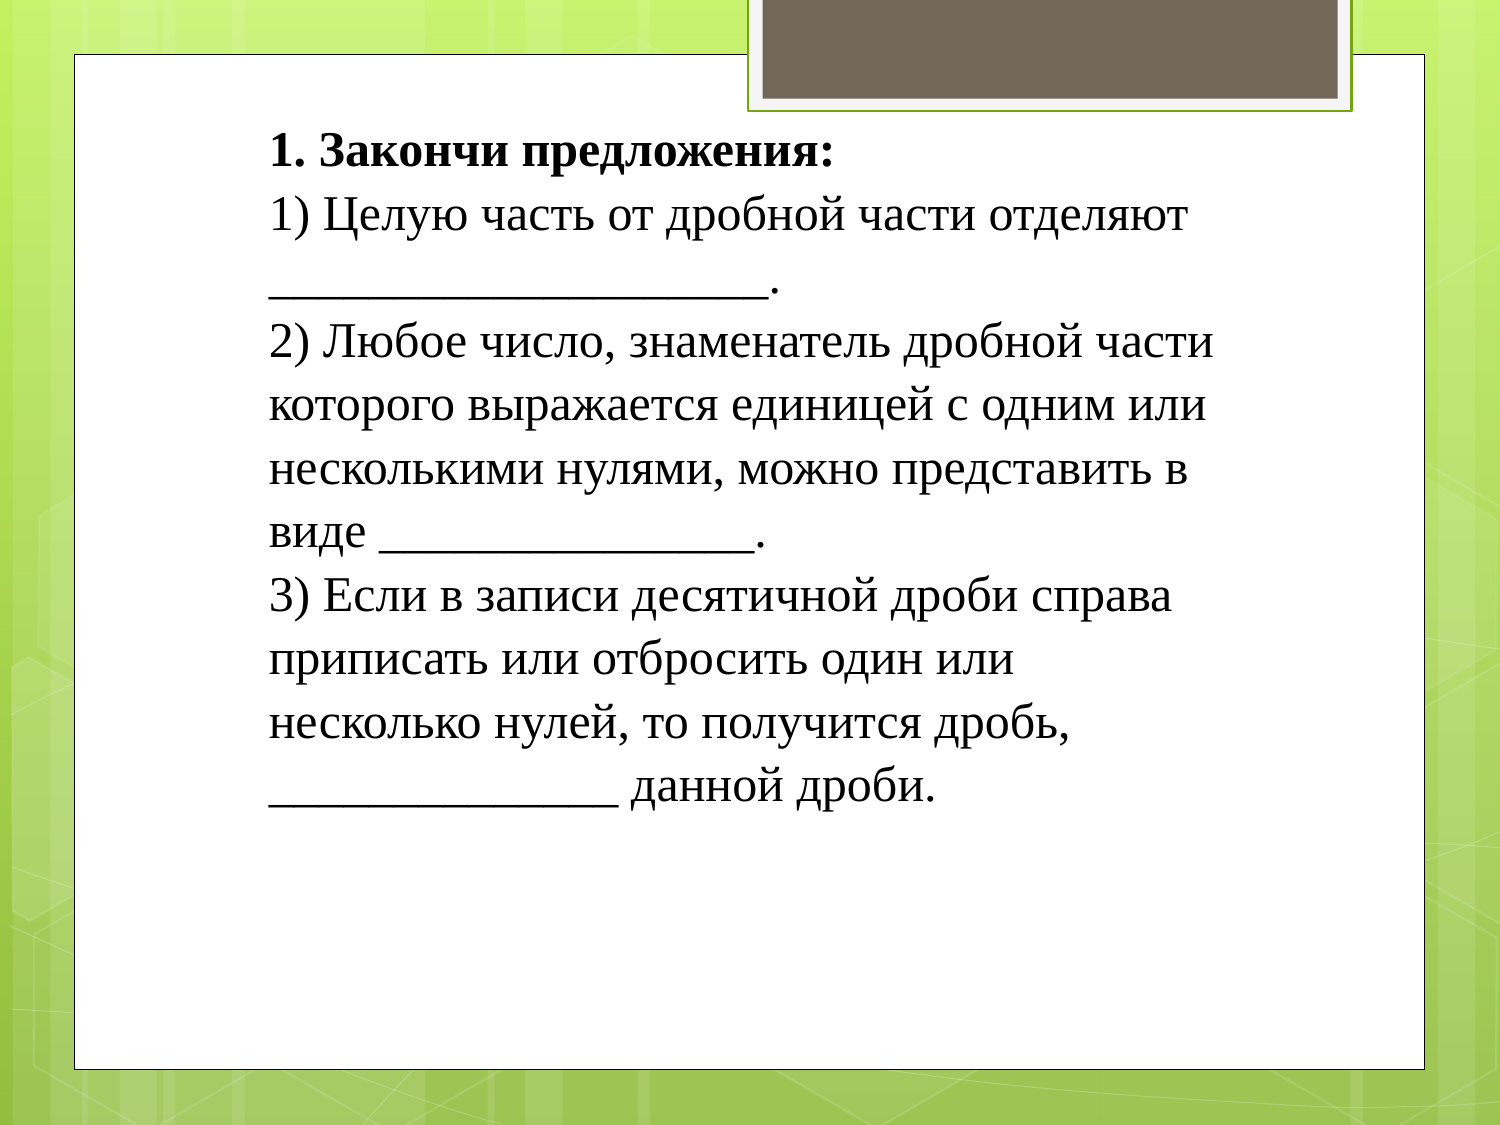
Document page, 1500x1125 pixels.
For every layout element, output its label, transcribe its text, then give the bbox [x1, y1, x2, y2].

table_header 1. Закончи предложения: 1) Целую часть от дробной части отделяют ____________________. 2) Любое число, знаменатель дробной части которого выражается единицей с одним или несколькими нулями, можно представить в виде _______________. 3) Если в записи десятичной дроби справа приписать или отбросить один или несколько нулей, то получится дробь, ______________ данной дроби. [250, 114, 1250, 976]
